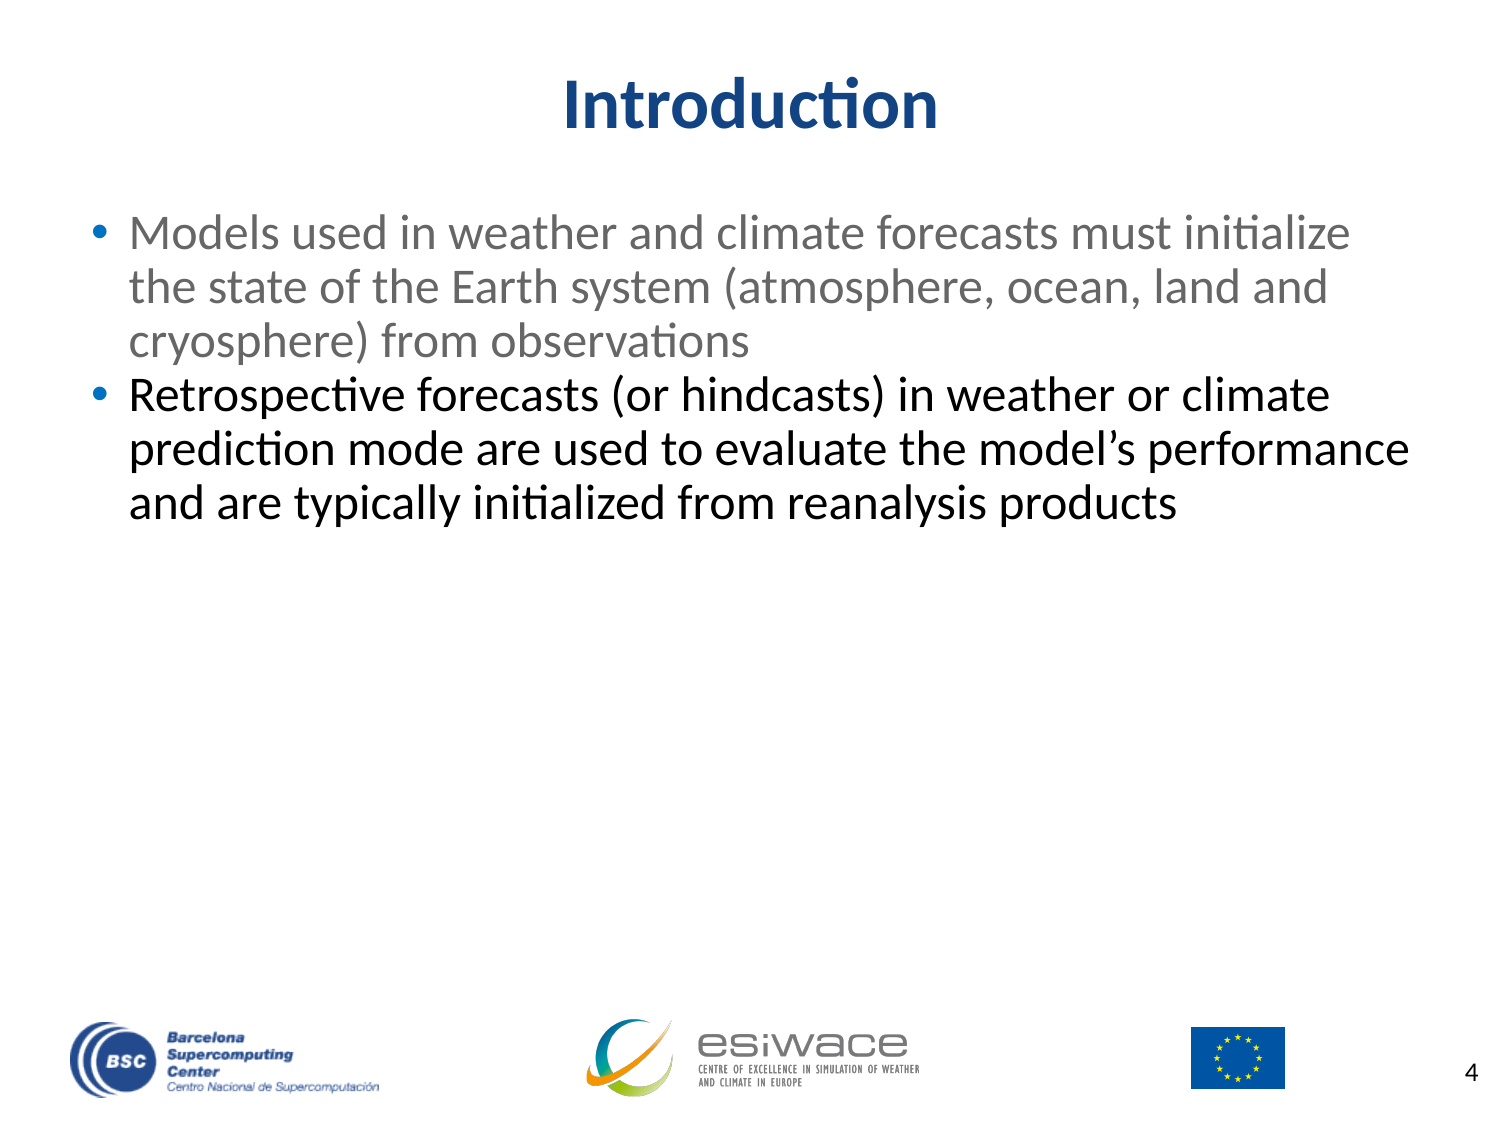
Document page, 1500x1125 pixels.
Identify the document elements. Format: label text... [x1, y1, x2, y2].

picture [1190, 1027, 1285, 1090]
title Introduction [76, 35, 1427, 174]
picture [580, 1017, 920, 1099]
picture [70, 1022, 379, 1098]
list Models used in weather and climate forecasts must initialize the state of the Earth system (atmosphere, ocean, land and cryosphere) from observations Retrospective forecasts (or hindcasts) in weather or climate prediction mode are used to evaluate the model’s performance and are typically initialized from reanalysis products [76, 199, 1427, 993]
slide_number ‹#› [1403, 1038, 1494, 1125]
